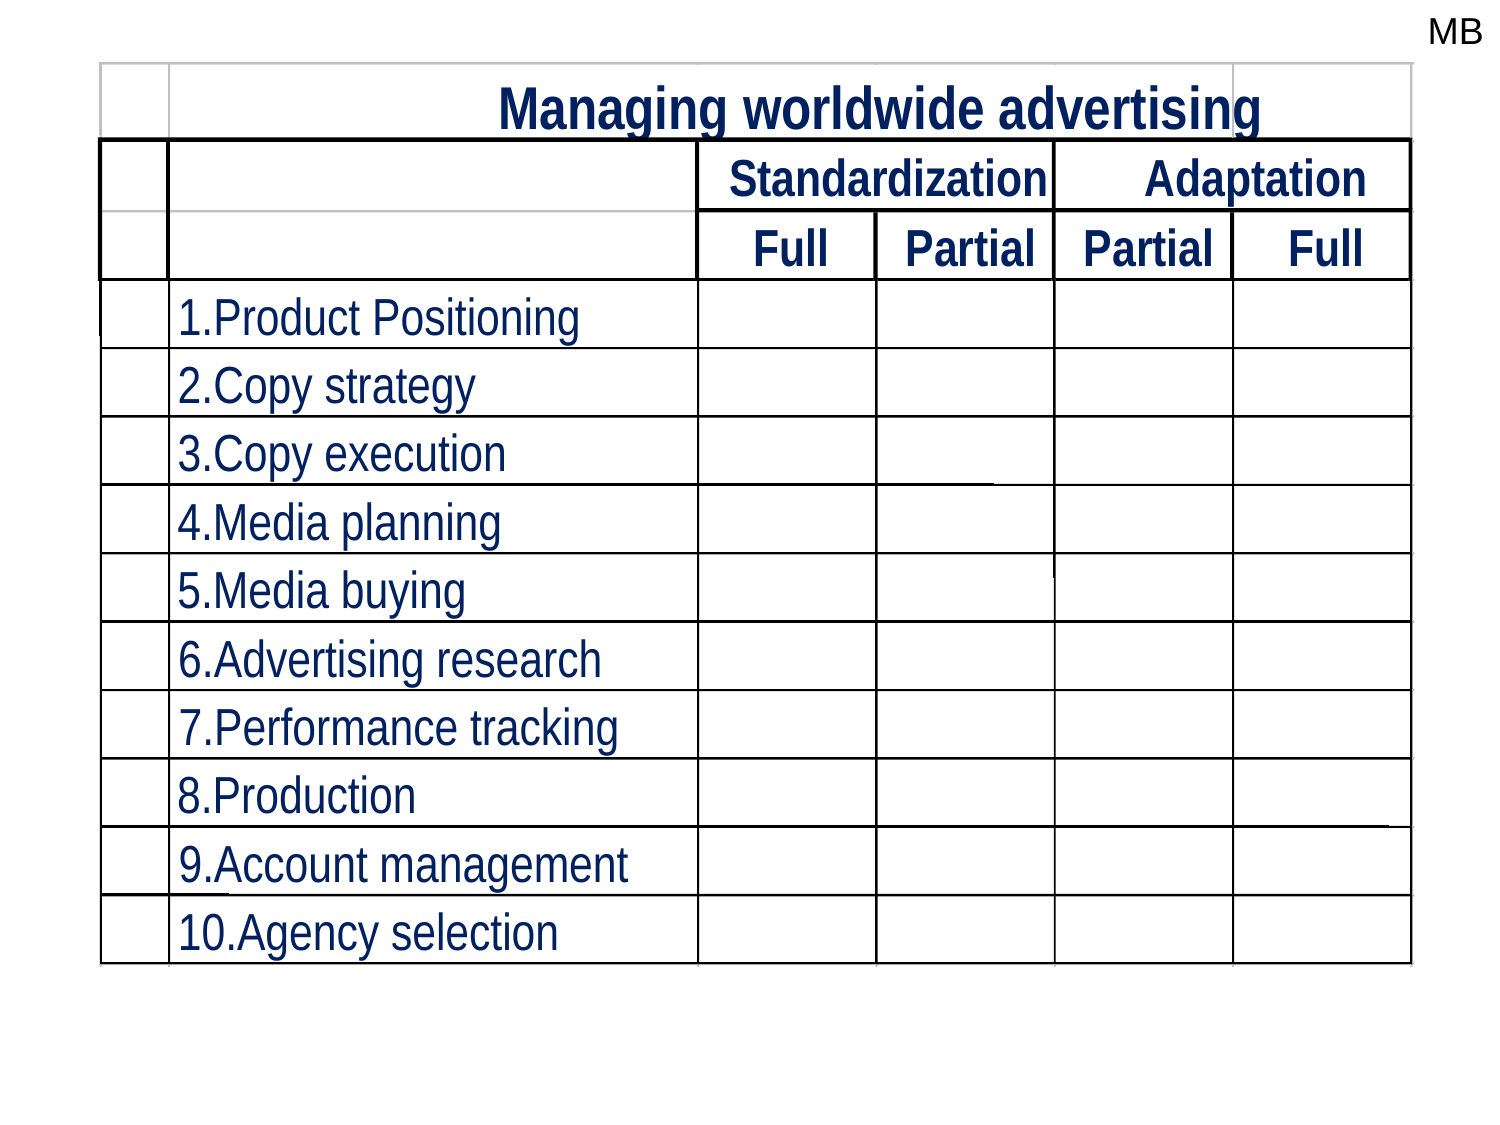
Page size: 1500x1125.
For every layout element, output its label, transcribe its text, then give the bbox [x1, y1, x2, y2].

text_box MB [1413, 0, 1499, 60]
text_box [97, 62, 1415, 968]
